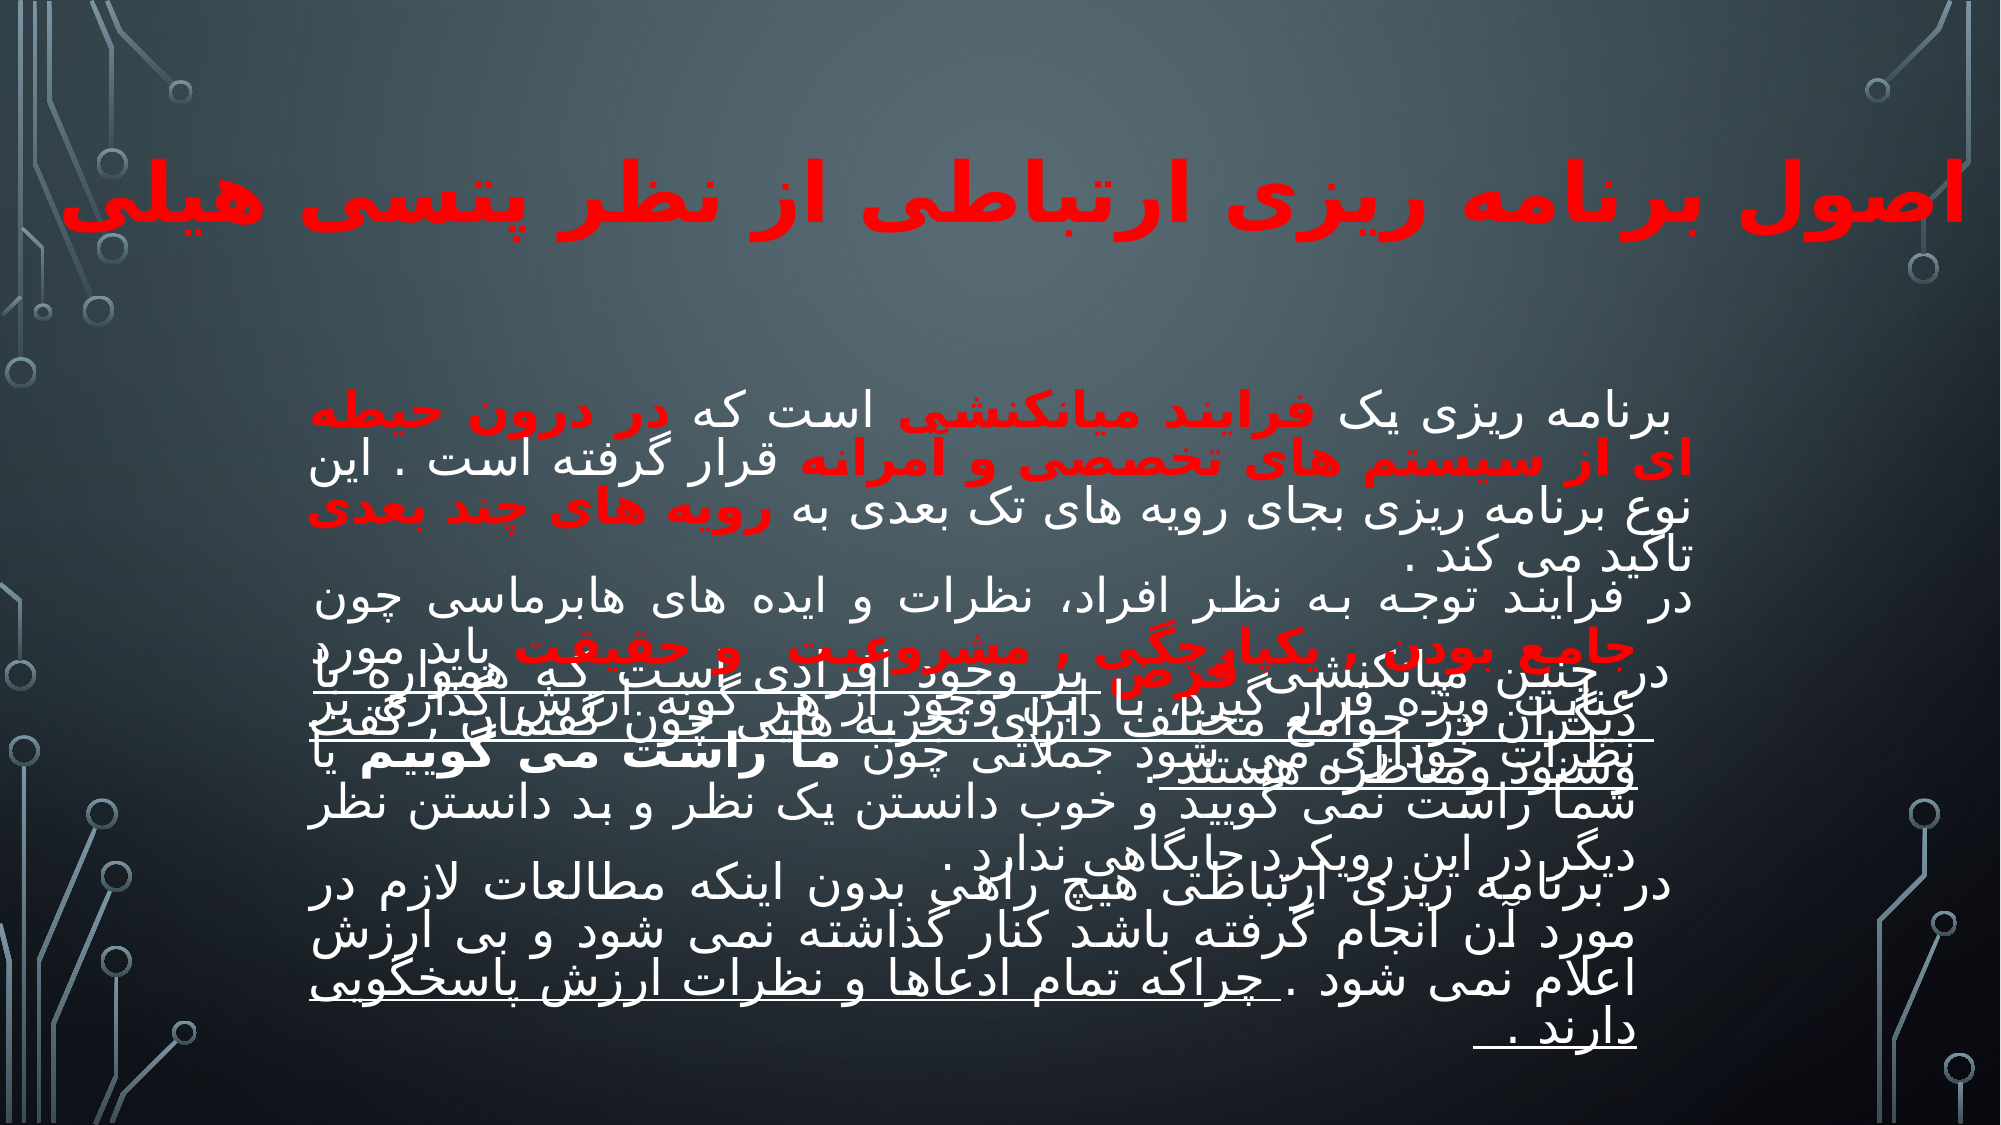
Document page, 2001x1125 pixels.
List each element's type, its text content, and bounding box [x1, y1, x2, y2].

text_box در فرایند توجه به نظر افراد، نظرات و ایده های هابرماسی چون جامع بودن , یکپارچگی , مشروعیت و حقیقت باید مورد عنایت ویژه قرار گیرد، با این وجود از هر گونه ارزش گذاری بر نظرات خوداری می شود جملاتی چون ما راست می گوییم یا شما راست نمی گویید و خوب دانستن یک نظر و بد دانستن نظر دیگر در این رویکرد جایگاهی ندارد . [291, 563, 1709, 950]
text_box اصول برنامه ریزی ارتباطی از نظر پتسی هیلی [14, 131, 1986, 247]
text_box برنامه ریزی یک فرایند میانکنشی است که در درون حیطه ای از سیستم های تخصصی و آمرانه قرار گرفته است . این نوع برنامه ریزی بجای رویه های تک بعدی به رویه های چند بعدی تاکید می کند . در چنین میانکنشی فرض بر وجود افرادی است که همواره با دیگران در جوامع مختلف دارای تجربه هایی چون گفتمان , گفت وشنود ومناظره هستند . در برنامه ریزی ارتباطی هیچ راهی بدون اینکه مطالعات لازم در مورد آن انجام گرفته باشد کنار گذاشته نمی شود و بی ارزش اعلام نمی شود . چراکه تمام ادعاها و نظرات ارزش پاسخگویی دارند . [291, 950, 1709, 1119]
text_box برنامه ریزی یک فرایند میانکنشی است که در درون حیطه ای از سیستم های تخصصی و آمرانه قرار گرفته است . این نوع برنامه ریزی بجای رویه های تک بعدی به رویه های چند بعدی تاکید می کند . در چنین میانکنشی فرض بر وجود افرادی است که همواره با دیگران در جوامع مختلف دارای تجربه هایی چون گفتمان , گفت وشنود ومناظره هستند . در برنامه ریزی ارتباطی هیچ راهی بدون اینکه مطالعات لازم در مورد آن انجام گرفته باشد کنار گذاشته نمی شود و بی ارزش اعلام نمی شود . چراکه تمام ادعاها و نظرات ارزش پاسخگویی دارند . [291, 382, 1709, 563]
